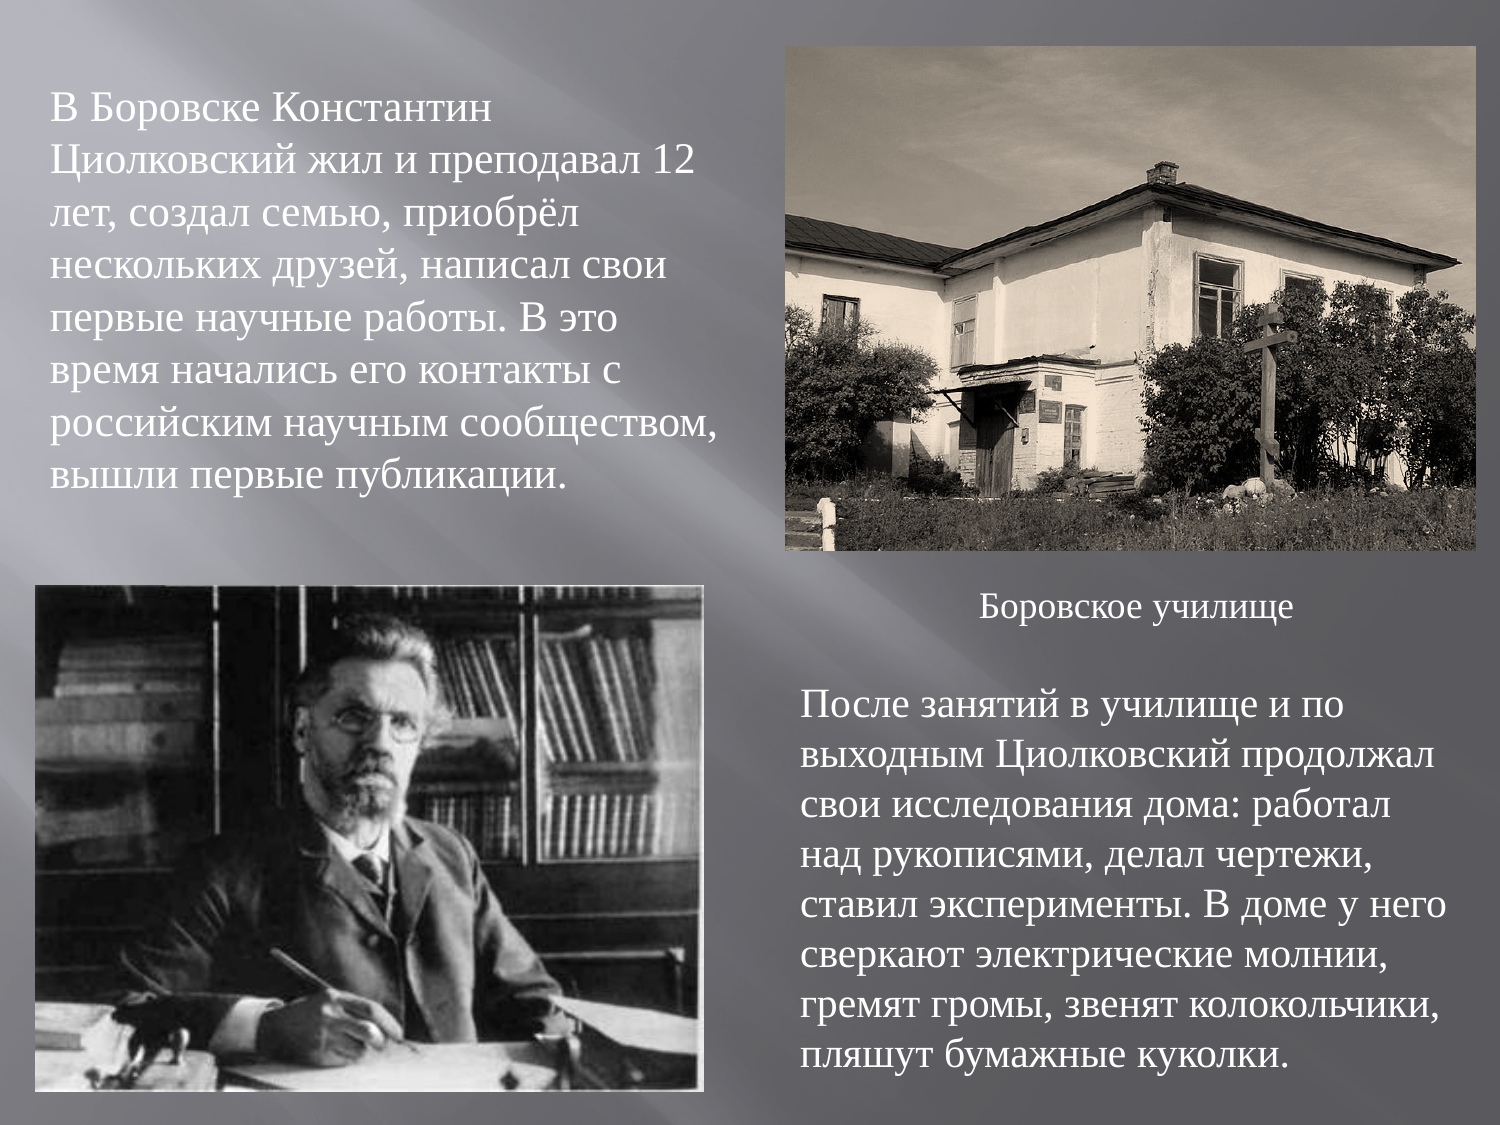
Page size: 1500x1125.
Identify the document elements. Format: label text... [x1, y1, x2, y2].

picture [784, 46, 1476, 552]
text_box Боровское училище [796, 574, 1477, 634]
text_box После занятий в училище и по выходным Циолковский продолжал свои исследования дома: работал над рукописями, делал чертежи, ставил эксперименты. В доме у него сверкают электрические молнии, гремят громы, звенят колокольчики, пляшут бумажные куколки. [785, 667, 1465, 1083]
picture [34, 585, 704, 1092]
text_box В Боровске Константин Циолковский жил и преподавал 12 лет, создал семью, приобрёл нескольких друзей, написал свои первые научные работы. В это время начались его контакты с российским научным сообществом, вышли первые публикации. [35, 70, 739, 505]
